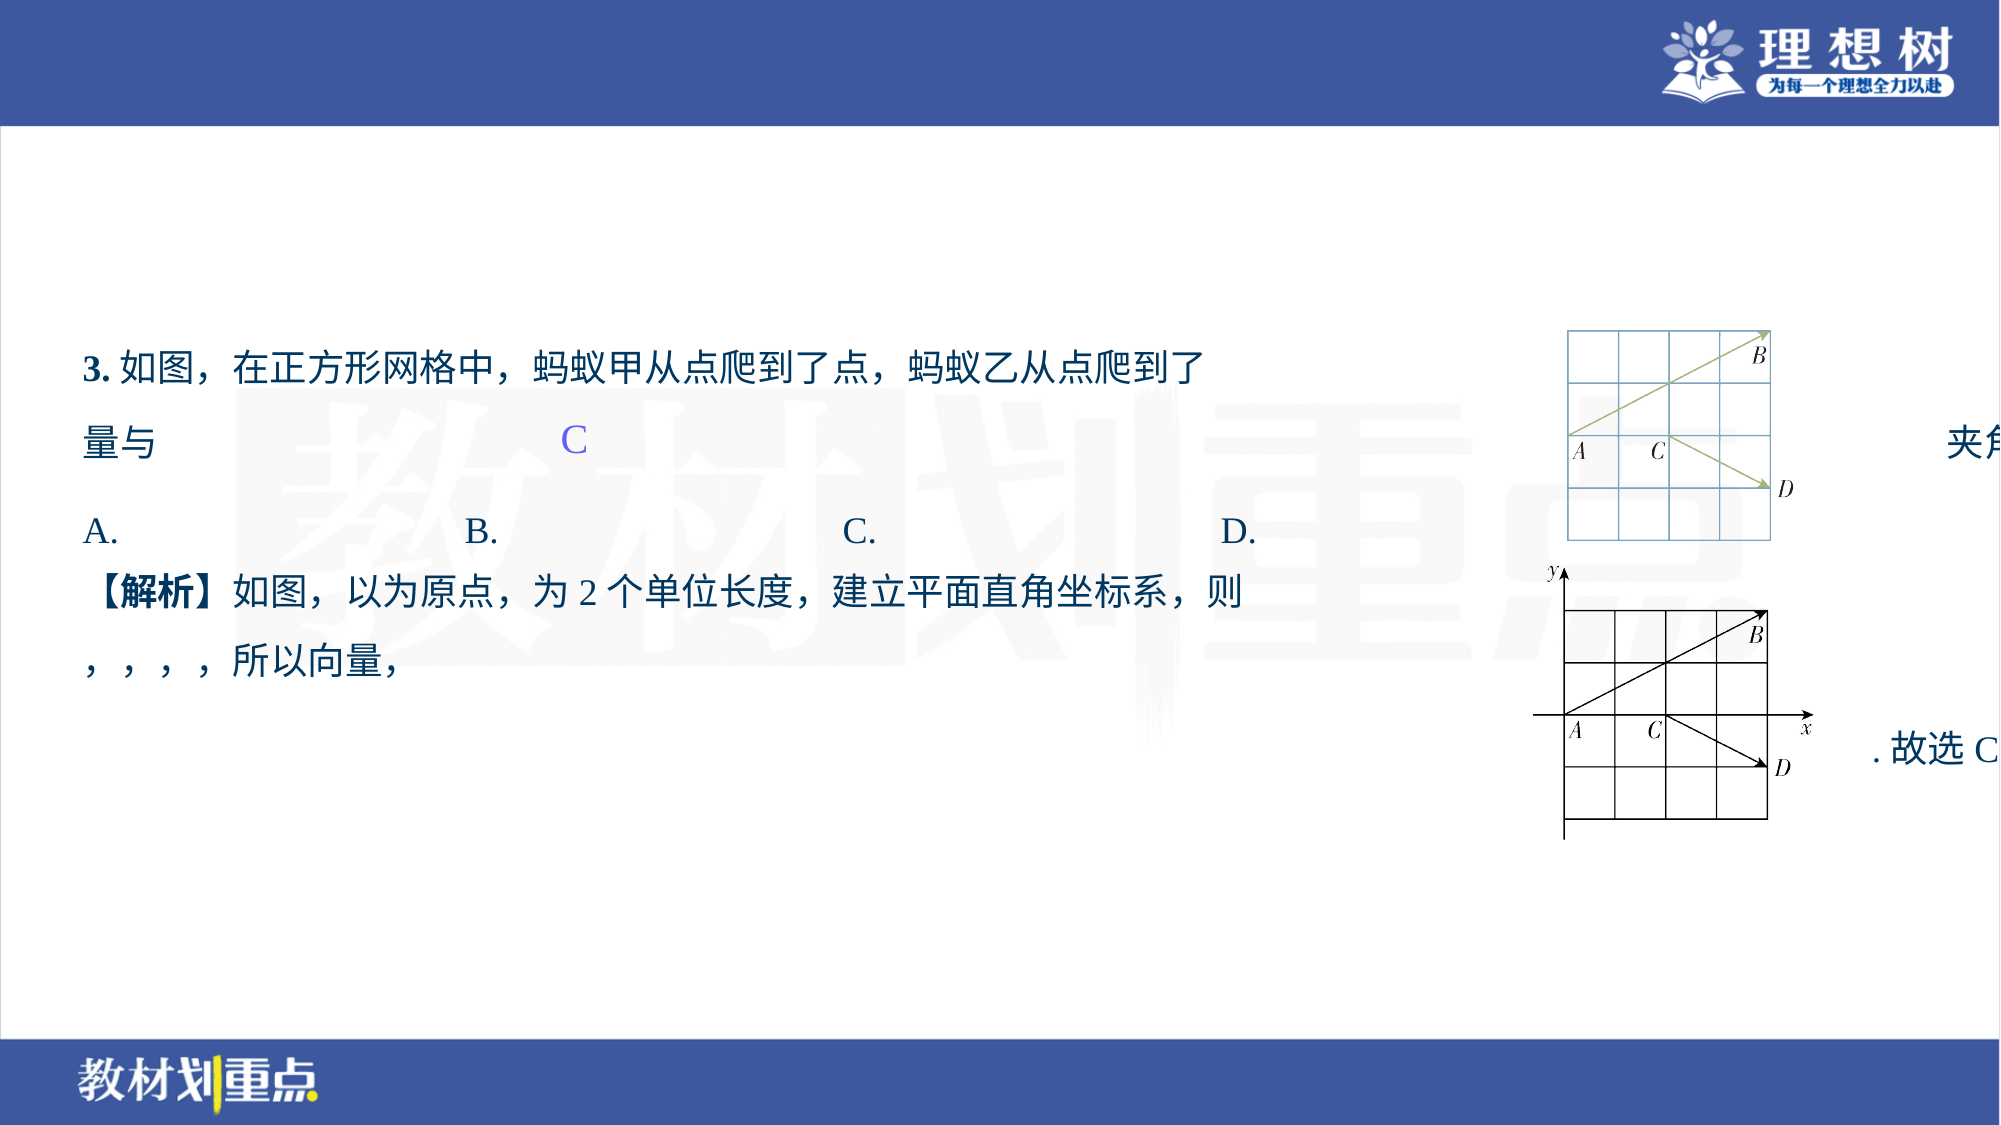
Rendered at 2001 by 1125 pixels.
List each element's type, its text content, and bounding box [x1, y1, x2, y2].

picture [0, 0, 2000, 1125]
text_box C [545, 409, 604, 460]
